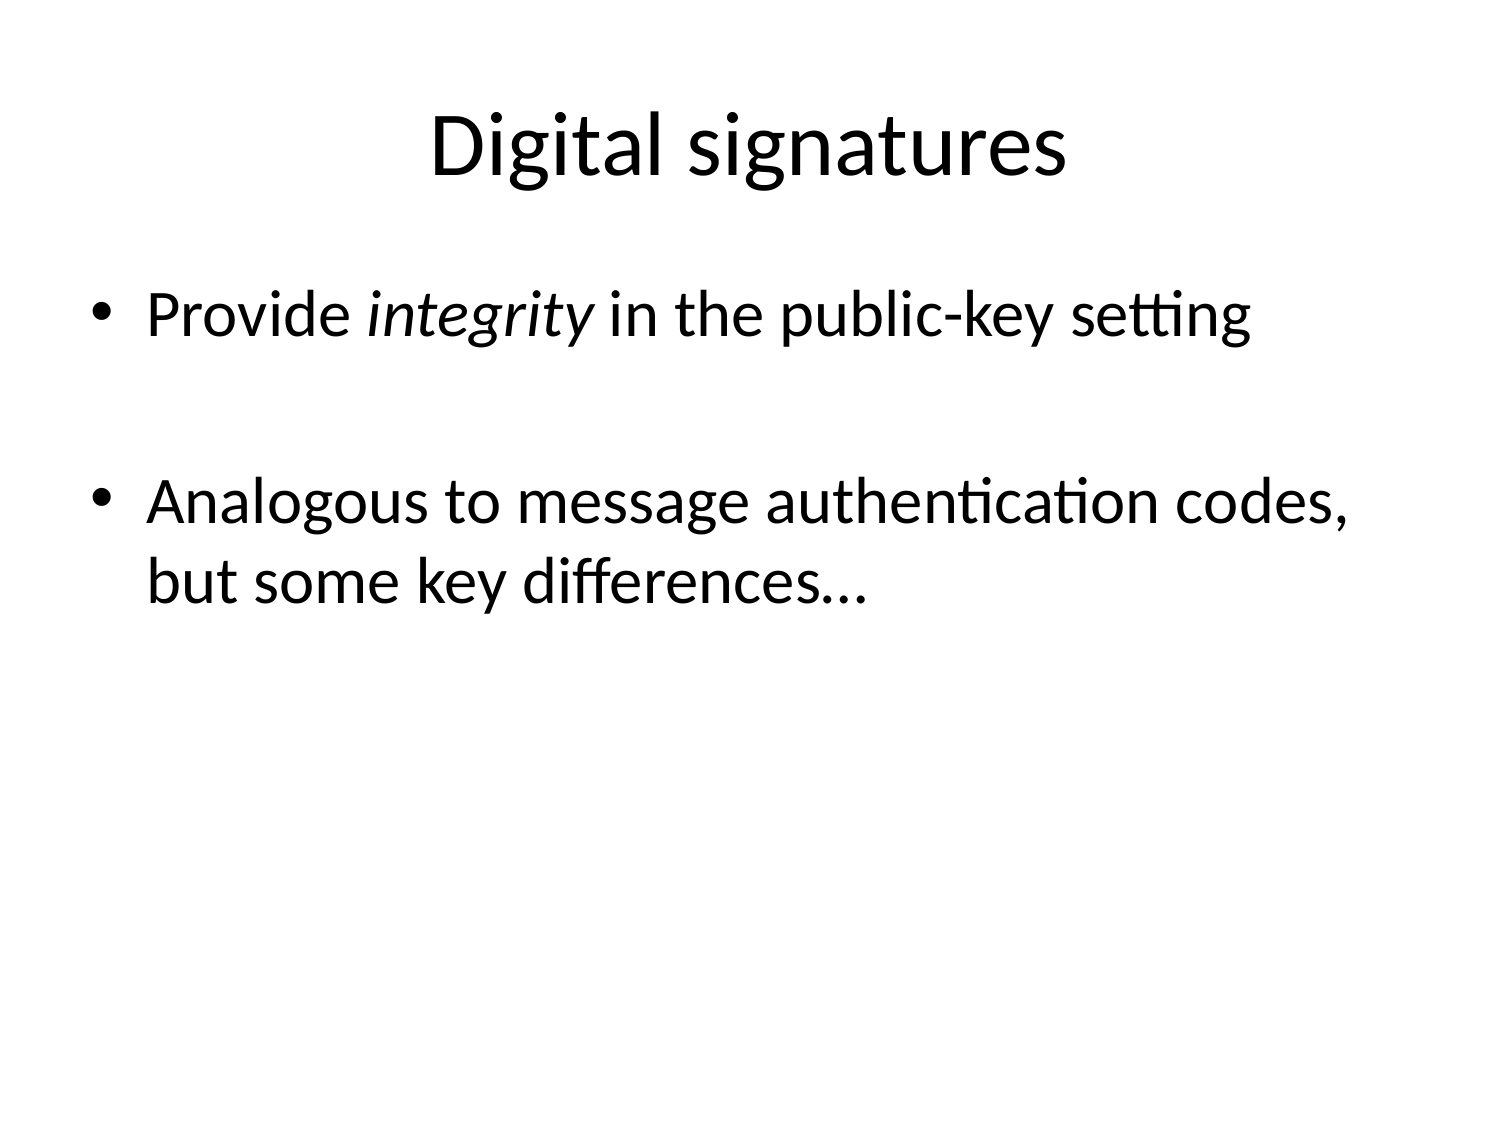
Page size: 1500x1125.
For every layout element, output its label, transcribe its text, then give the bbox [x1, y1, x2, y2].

title Digital signatures [75, 45, 1425, 233]
list Provide integrity in the public-key setting Analogous to message authentication codes, but some key differences… [75, 262, 1425, 1005]
